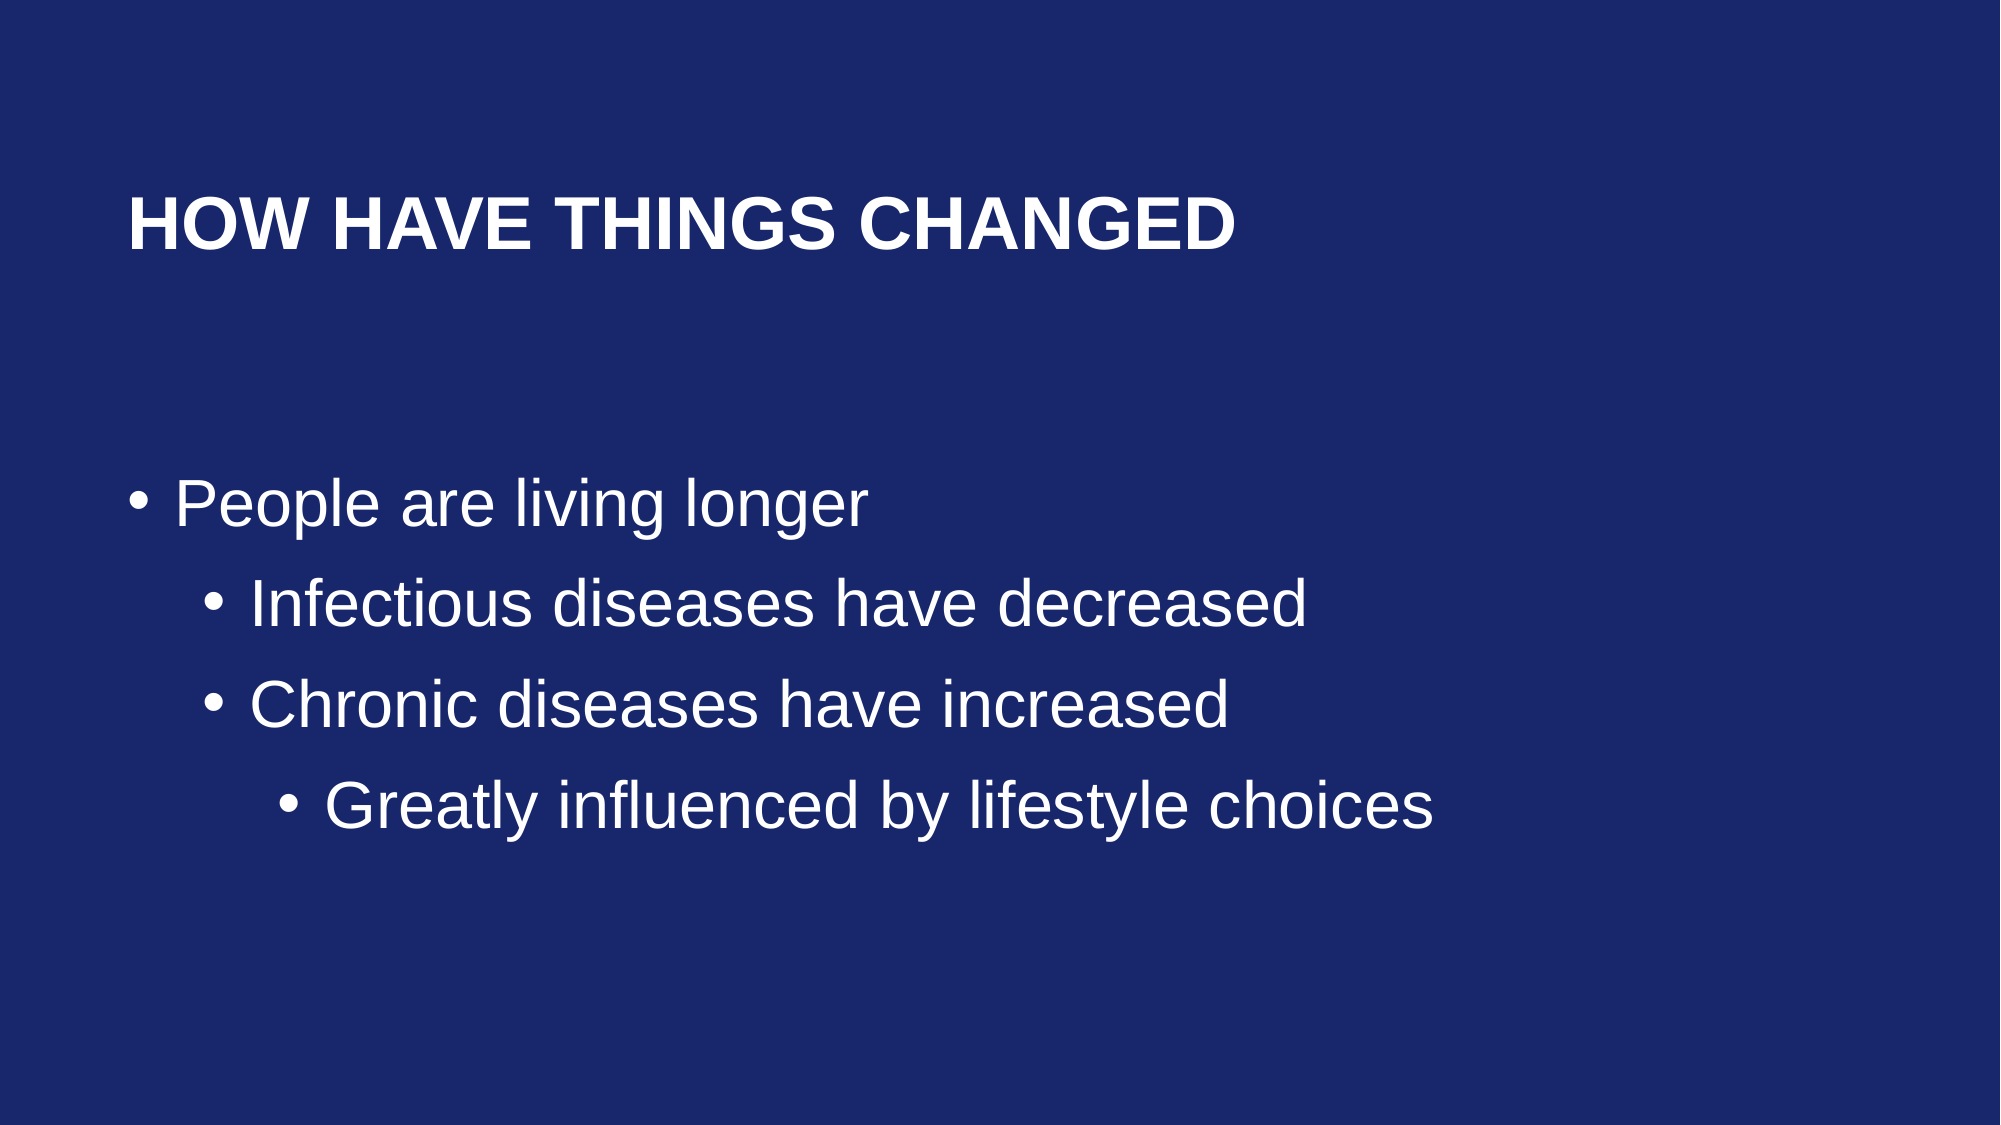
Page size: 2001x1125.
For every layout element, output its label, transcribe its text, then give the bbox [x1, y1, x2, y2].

list People are living longer Infectious diseases have decreased Chronic diseases have increased Greatly influenced by lifestyle choices [112, 351, 1775, 950]
title How have things changed [112, 99, 1775, 339]
